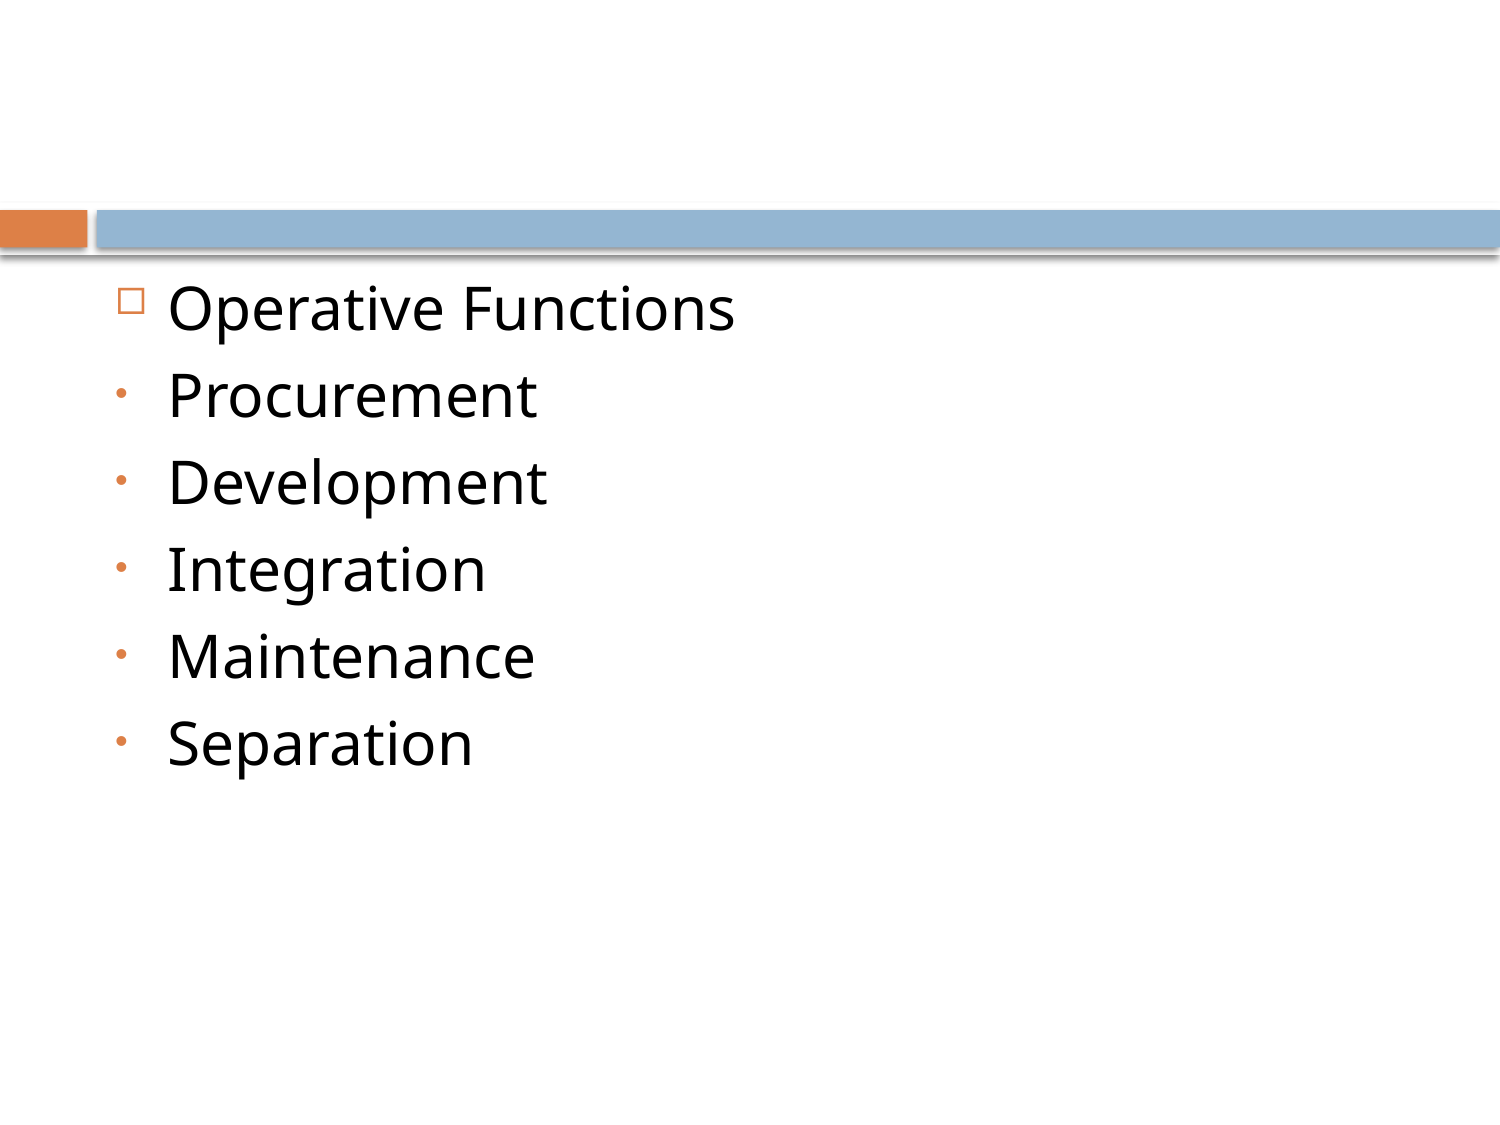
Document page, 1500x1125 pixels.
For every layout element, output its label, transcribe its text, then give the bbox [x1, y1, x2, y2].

list Operative Functions Procurement Development Integration Maintenance Separation [100, 262, 1438, 1000]
